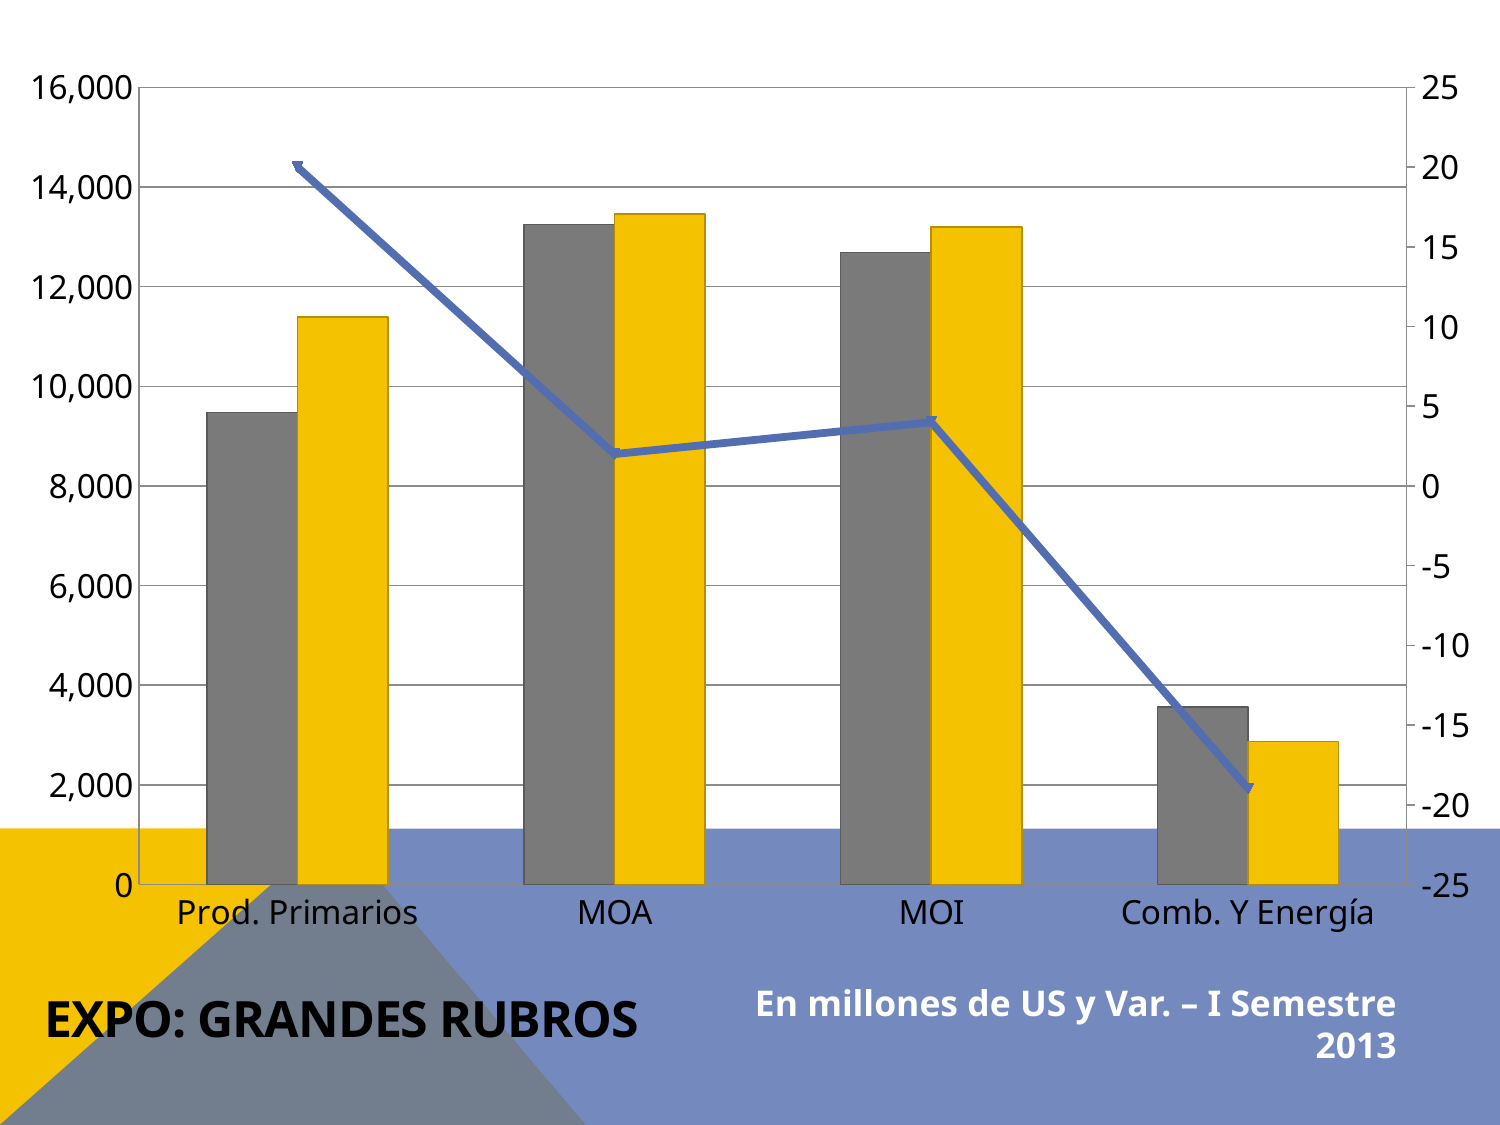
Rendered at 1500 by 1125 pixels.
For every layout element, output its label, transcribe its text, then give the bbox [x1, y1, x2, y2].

chart [0, 47, 1500, 953]
text_box En millones de US y Var. – I Semestre 2013 [690, 975, 1412, 1071]
title Expo: Grandes Rubros [29, 964, 798, 1071]
